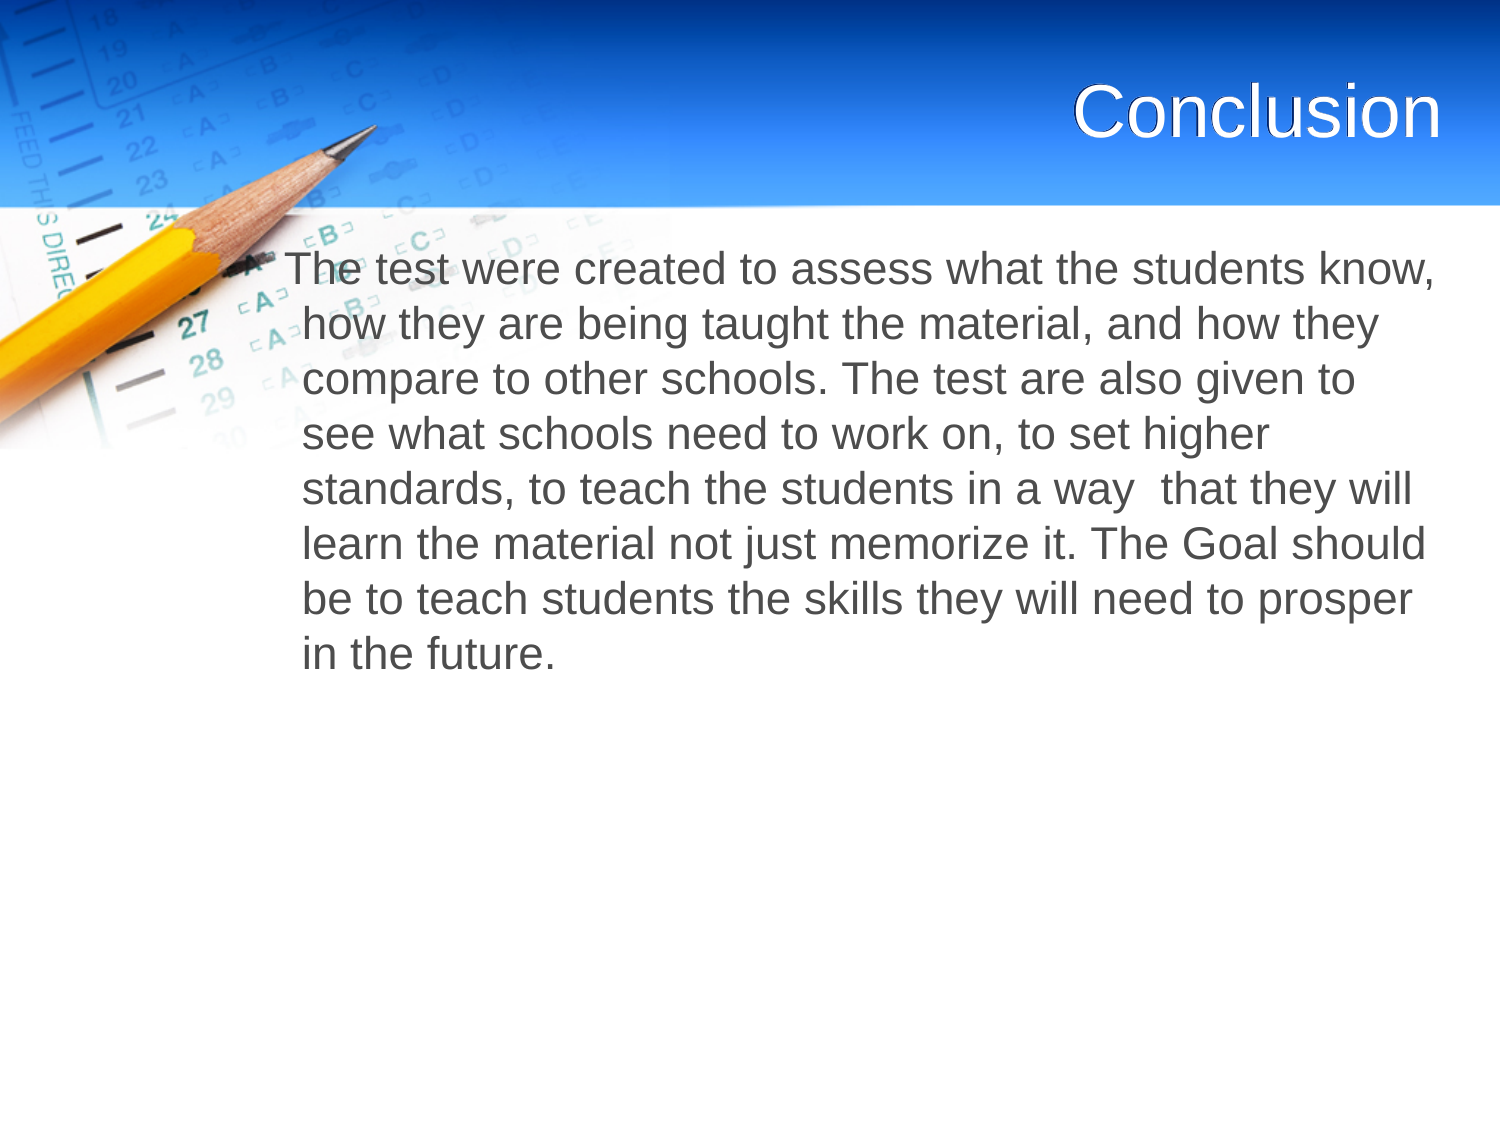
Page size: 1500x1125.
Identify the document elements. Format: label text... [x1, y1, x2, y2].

picture [0, 0, 1500, 1125]
list The test were created to assess what the students know, how they are being taught the material, and how they compare to other schools. The test are also given to see what schools need to work on, to set higher standards, to teach the students in a way that they will learn the material not just memorize it. The Goal should be to teach students the skills they will need to prosper in the future. [230, 231, 1471, 1095]
title Conclusion [253, 66, 1459, 150]
